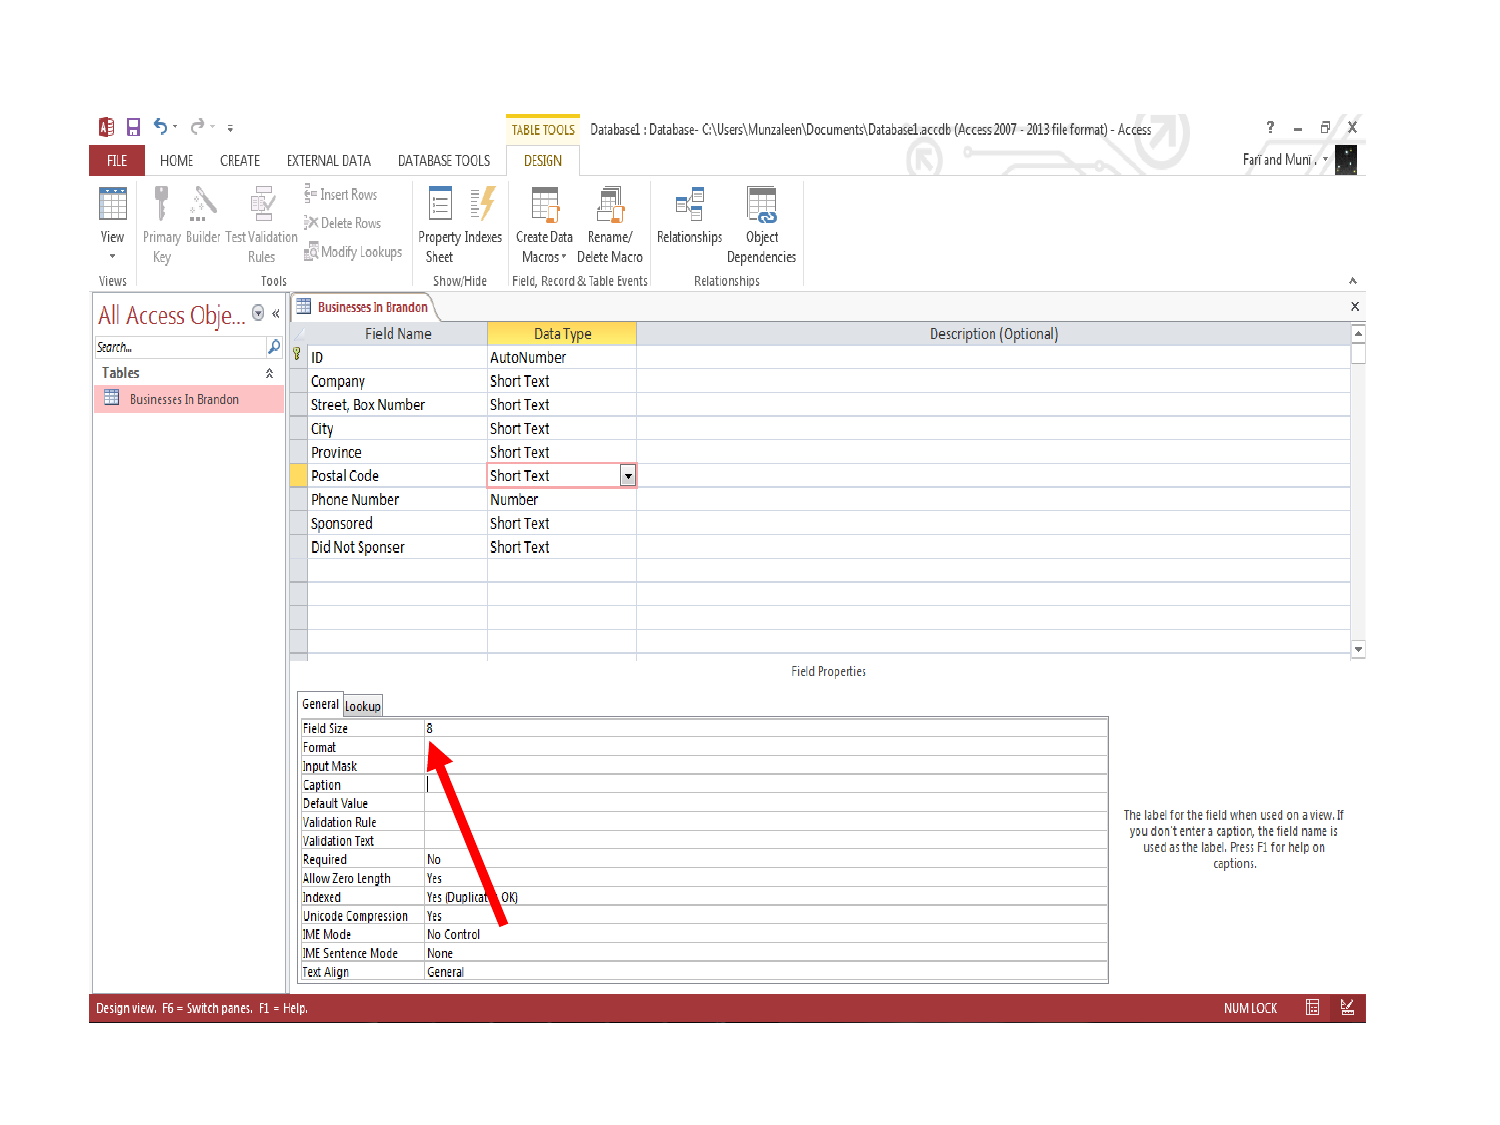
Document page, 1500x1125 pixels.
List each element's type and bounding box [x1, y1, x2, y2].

picture [88, 114, 1367, 1023]
text_box [429, 740, 505, 926]
